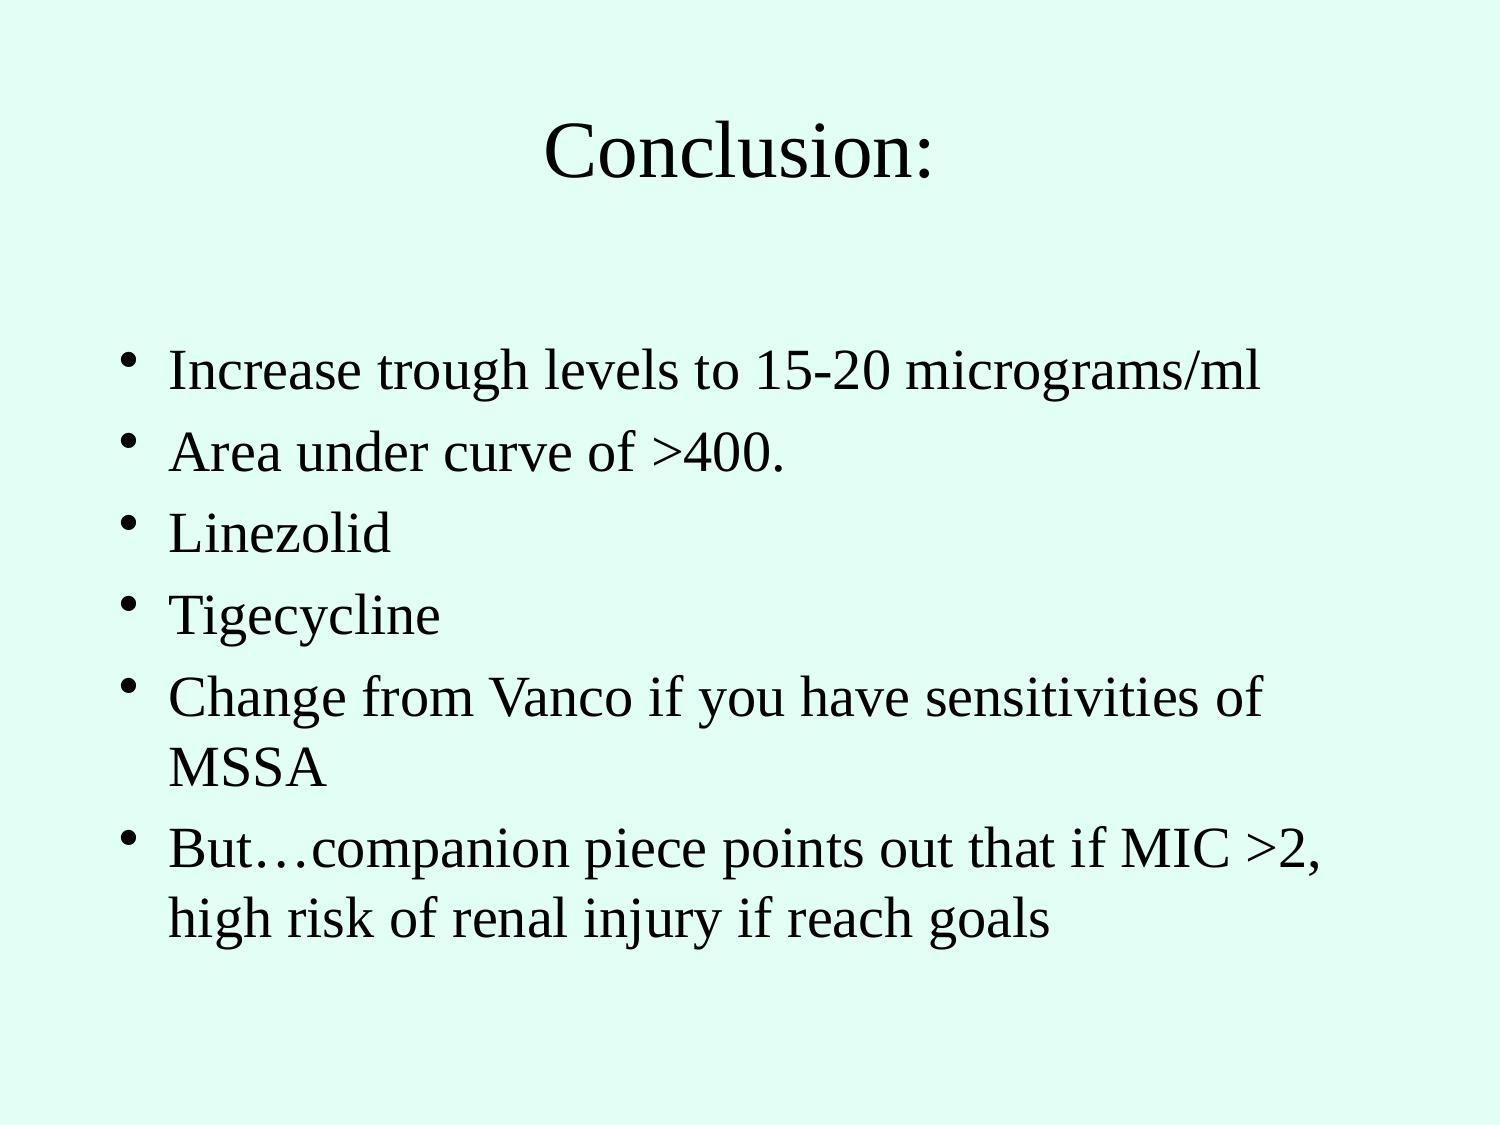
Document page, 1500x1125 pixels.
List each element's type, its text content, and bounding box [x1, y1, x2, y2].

title Conclusion: [112, 99, 1388, 288]
list Increase trough levels to 15-20 micrograms/ml Area under curve of >400. Linezolid Tigecycline Change from Vanco if you have sensitivities of MSSA But…companion piece points out that if MIC >2, high risk of renal injury if reach goals [112, 324, 1388, 1000]
